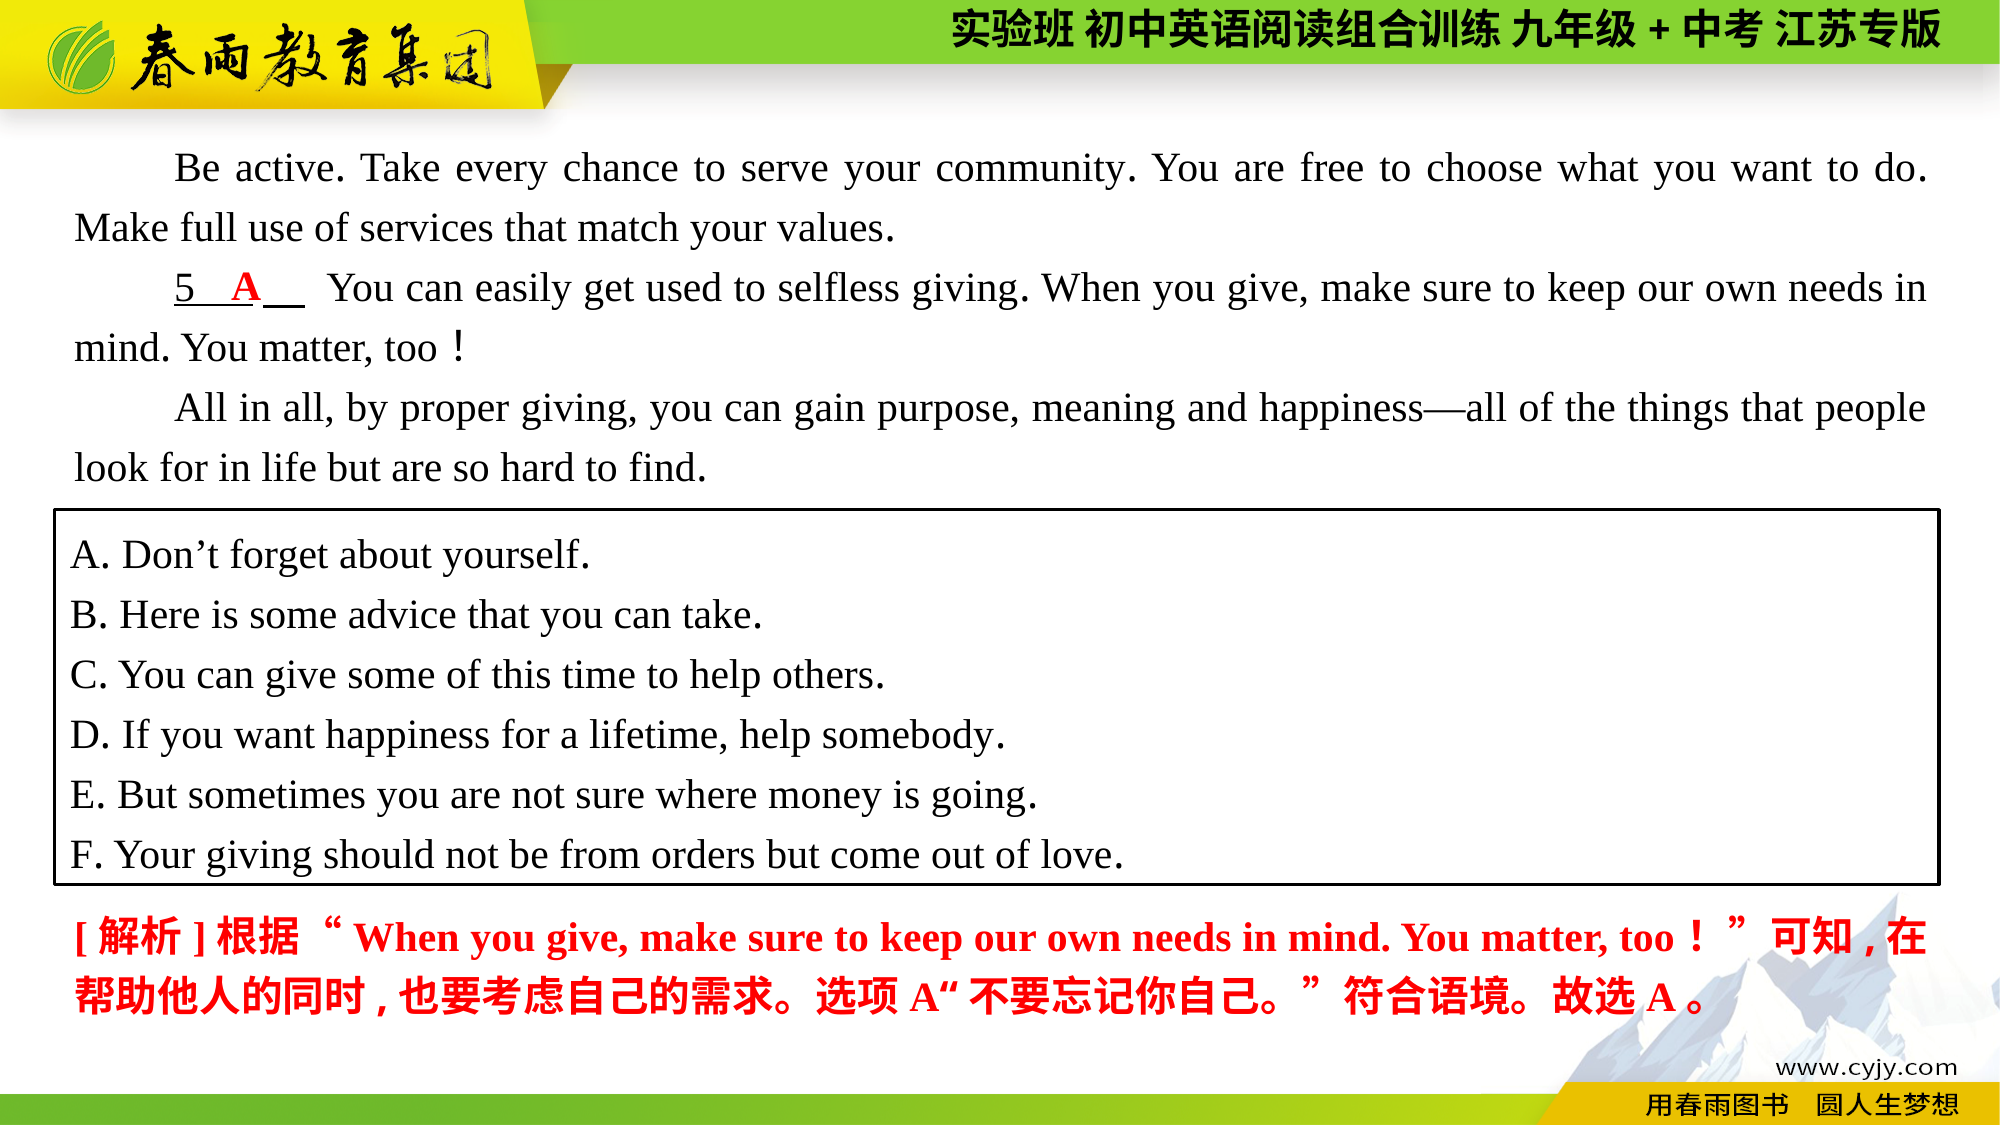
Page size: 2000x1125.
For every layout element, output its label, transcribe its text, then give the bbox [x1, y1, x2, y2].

picture [0, 0, 2000, 1125]
text_box A [216, 241, 277, 317]
text_box [解析]根据“When you give, make sure to keep our own needs in mind. You matter, too！”可知,在帮助他人的同时,也要考虑自己的需求。选项A“不要忘记你自己。”符合语境。故选A。 [59, 892, 1944, 1028]
list Be active. Take every chance to serve your community. You are free to choose what you want to do. Make full use of services that match your values. 5 You can easily get used to selfless giving. When you give, make sure to keep our own needs in mind. You matter, too！ All in all, by proper giving, you can gain purpose, meaning and happiness—all of the things that people look for in life but are so hard to find. [59, 122, 1944, 496]
text_box A. Don’t forget about yourself. B. Here is some advice that you can take. C. You can give some of this time to help others. D. If you want happiness for a lifetime, help somebody. E. But sometimes you are not sure where money is going. F. Your giving should not be from orders but come out of love. [54, 509, 1939, 885]
